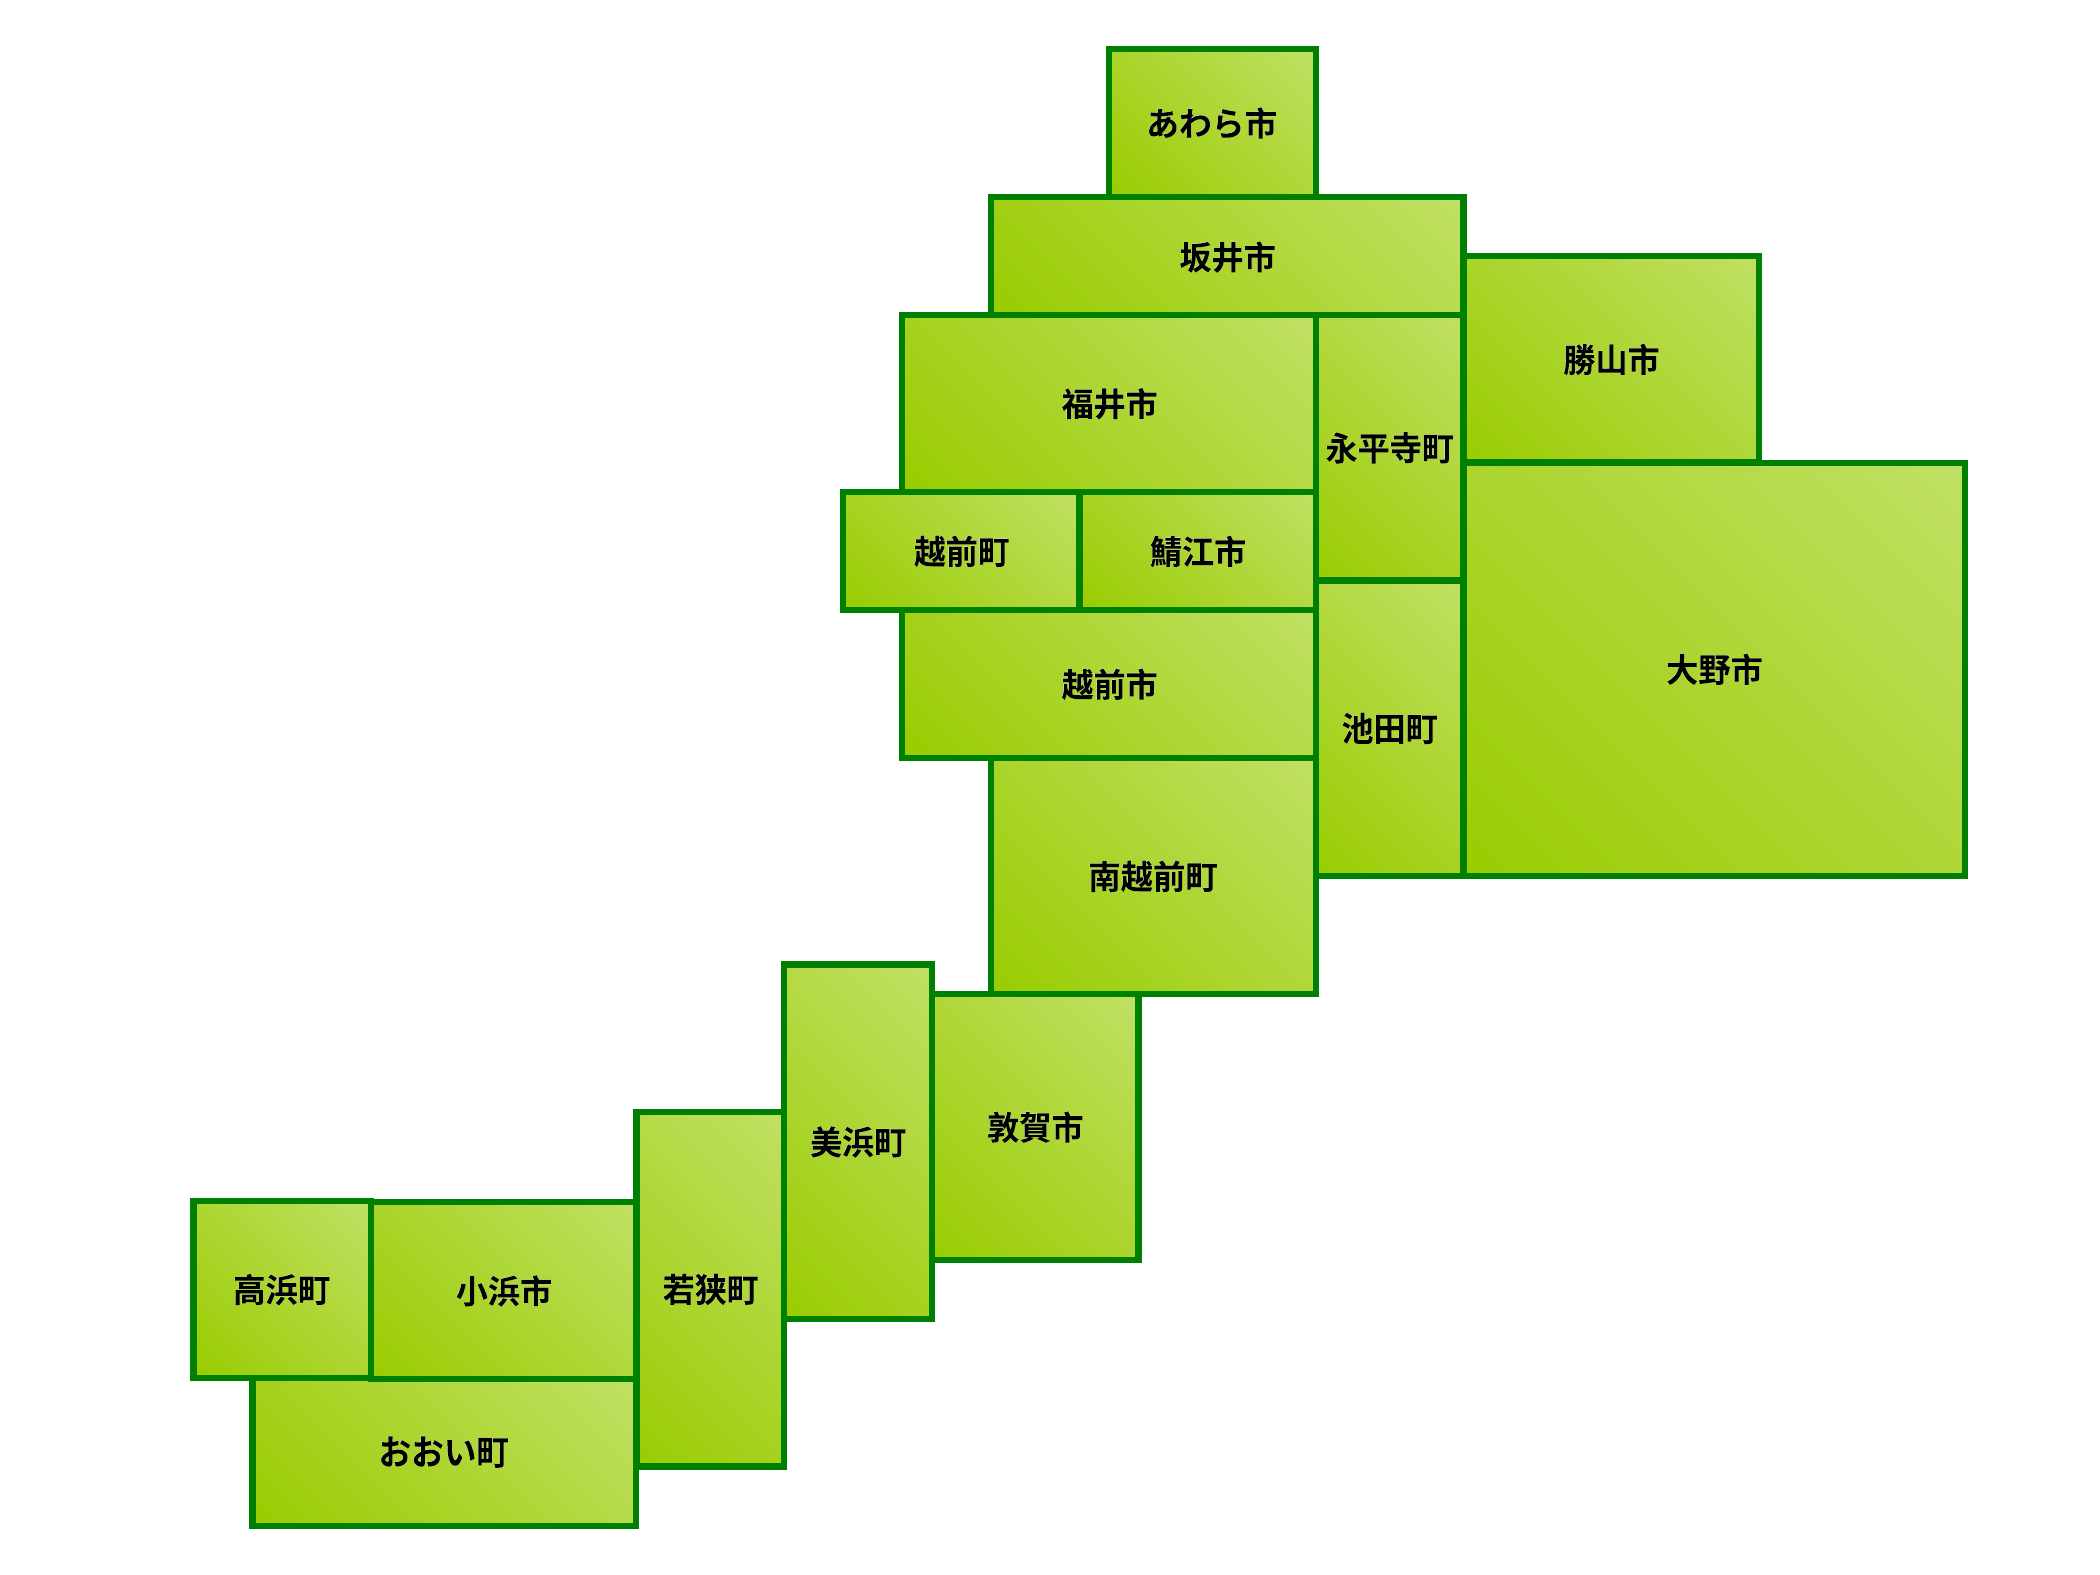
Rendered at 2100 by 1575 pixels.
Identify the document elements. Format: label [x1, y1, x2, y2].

text_box [913, 535, 1010, 568]
text_box [193, 48, 1966, 1527]
text_box [380, 1435, 509, 1469]
text_box [1061, 387, 1157, 420]
text_box [662, 1273, 759, 1306]
text_box [1666, 653, 1762, 686]
text_box [1089, 860, 1218, 893]
text_box [455, 1274, 552, 1307]
text_box [1325, 431, 1454, 464]
text_box [1148, 106, 1277, 139]
text_box [1061, 667, 1157, 701]
text_box [1150, 535, 1246, 568]
text_box [1563, 343, 1659, 376]
text_box [810, 1125, 906, 1158]
text_box [234, 1273, 330, 1306]
text_box [1179, 240, 1275, 274]
text_box [987, 1110, 1083, 1144]
text_box [1341, 712, 1438, 745]
